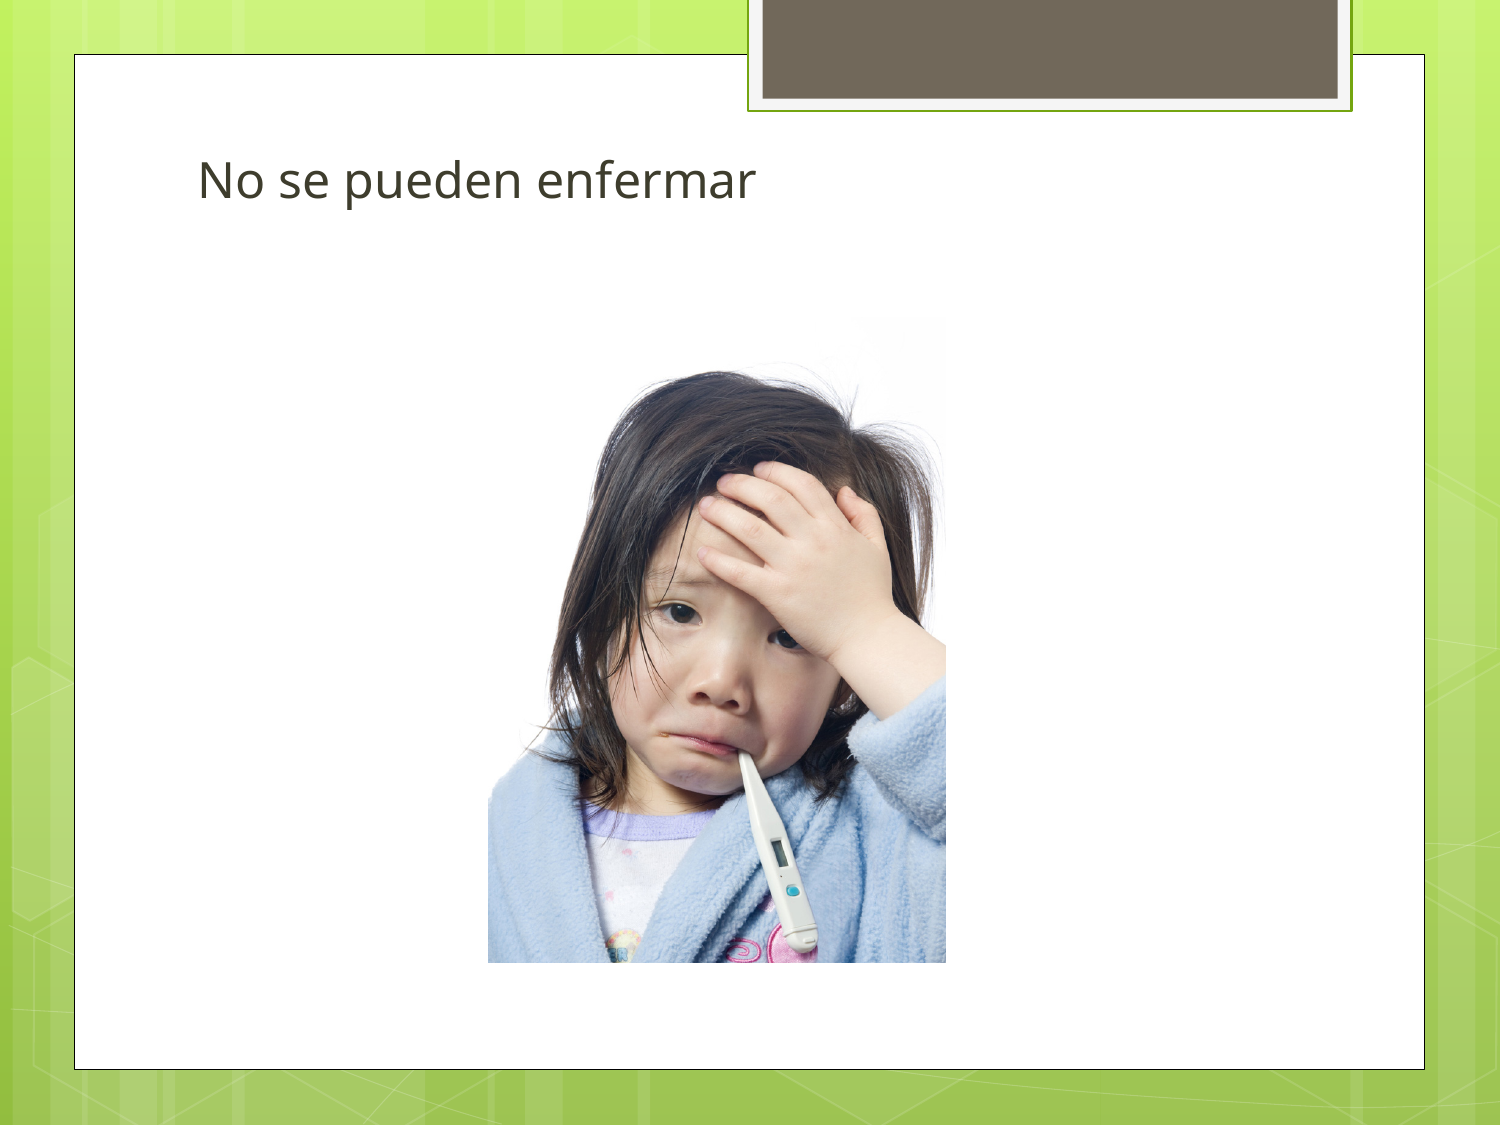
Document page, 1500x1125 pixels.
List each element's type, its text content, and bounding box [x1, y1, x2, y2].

list No se pueden enfermar [171, 140, 1283, 230]
picture [488, 317, 946, 963]
